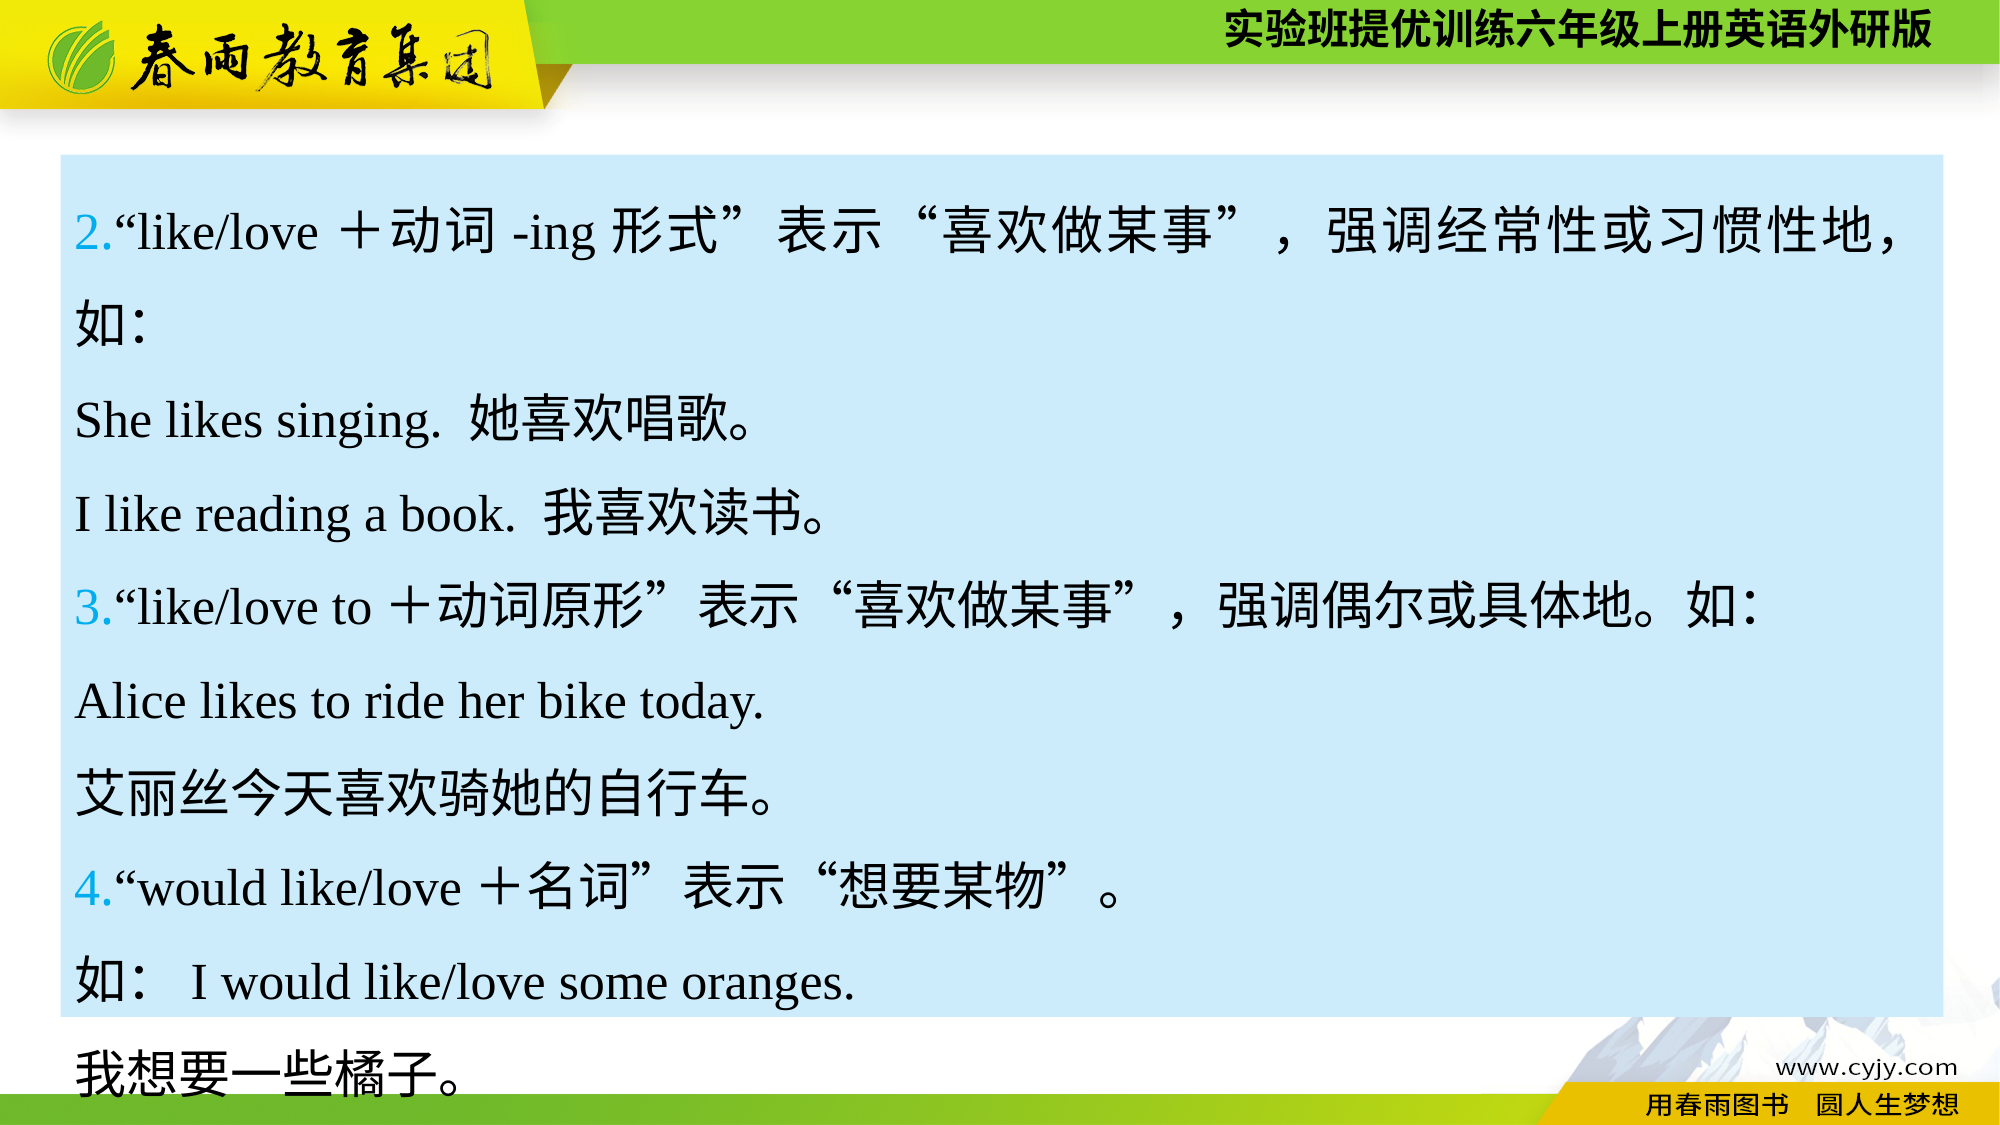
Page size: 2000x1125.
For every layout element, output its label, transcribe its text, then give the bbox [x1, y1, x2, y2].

text_box [60, 154, 1944, 159]
picture [0, 0, 2000, 1125]
list 2.“like/love＋动词-ing形式”表示“喜欢做某事”，强调经常性或习惯性地，如： She likes singing. 她喜欢唱歌。 I like reading a book. 我喜欢读书。 3.“like/love to＋动词原形”表示“喜欢做某事”，强调偶尔或具体地。如： Alice likes to ride her bike today. 艾丽丝今天喜欢骑她的自行车。 4.“would like/love＋名词”表示“想要某物”。 如：I would like/love some oranges. 我想要一些橘子。 [59, 159, 1944, 1015]
